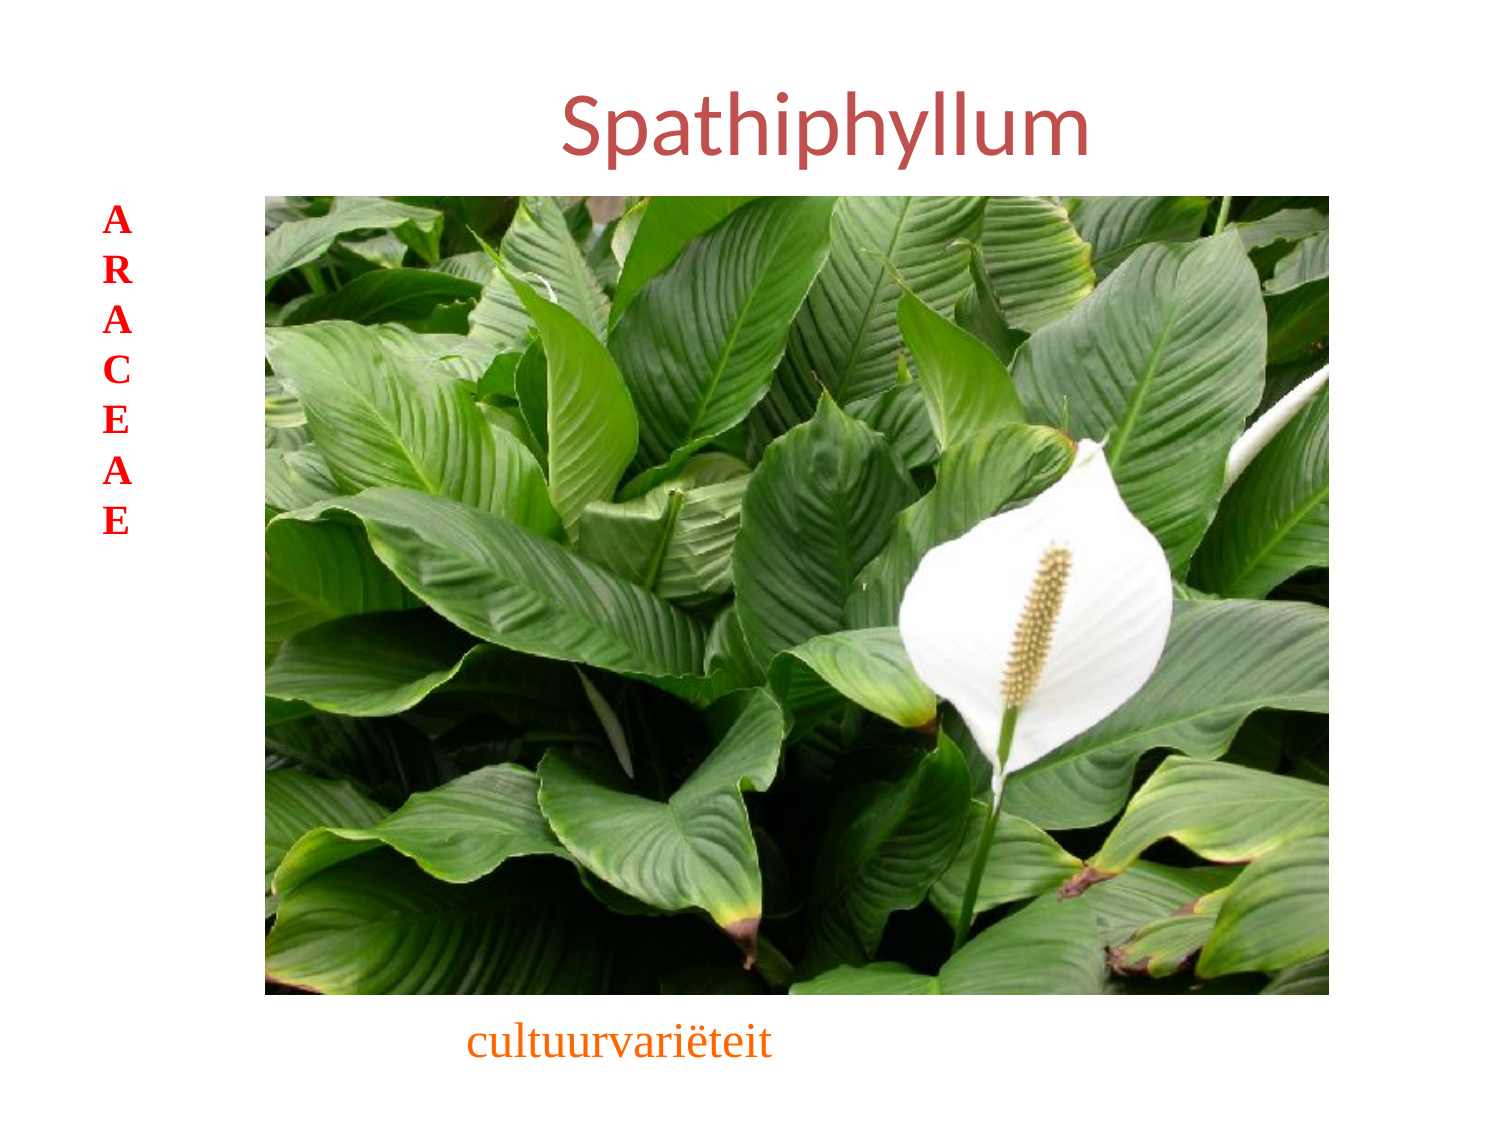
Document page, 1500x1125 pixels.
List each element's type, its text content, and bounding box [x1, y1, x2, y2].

picture [265, 196, 1330, 995]
text_box ARACEAE [87, 184, 150, 550]
title Spathiphyllum [200, 24, 1475, 213]
text_box cultuurvariëteit [75, 999, 788, 1075]
